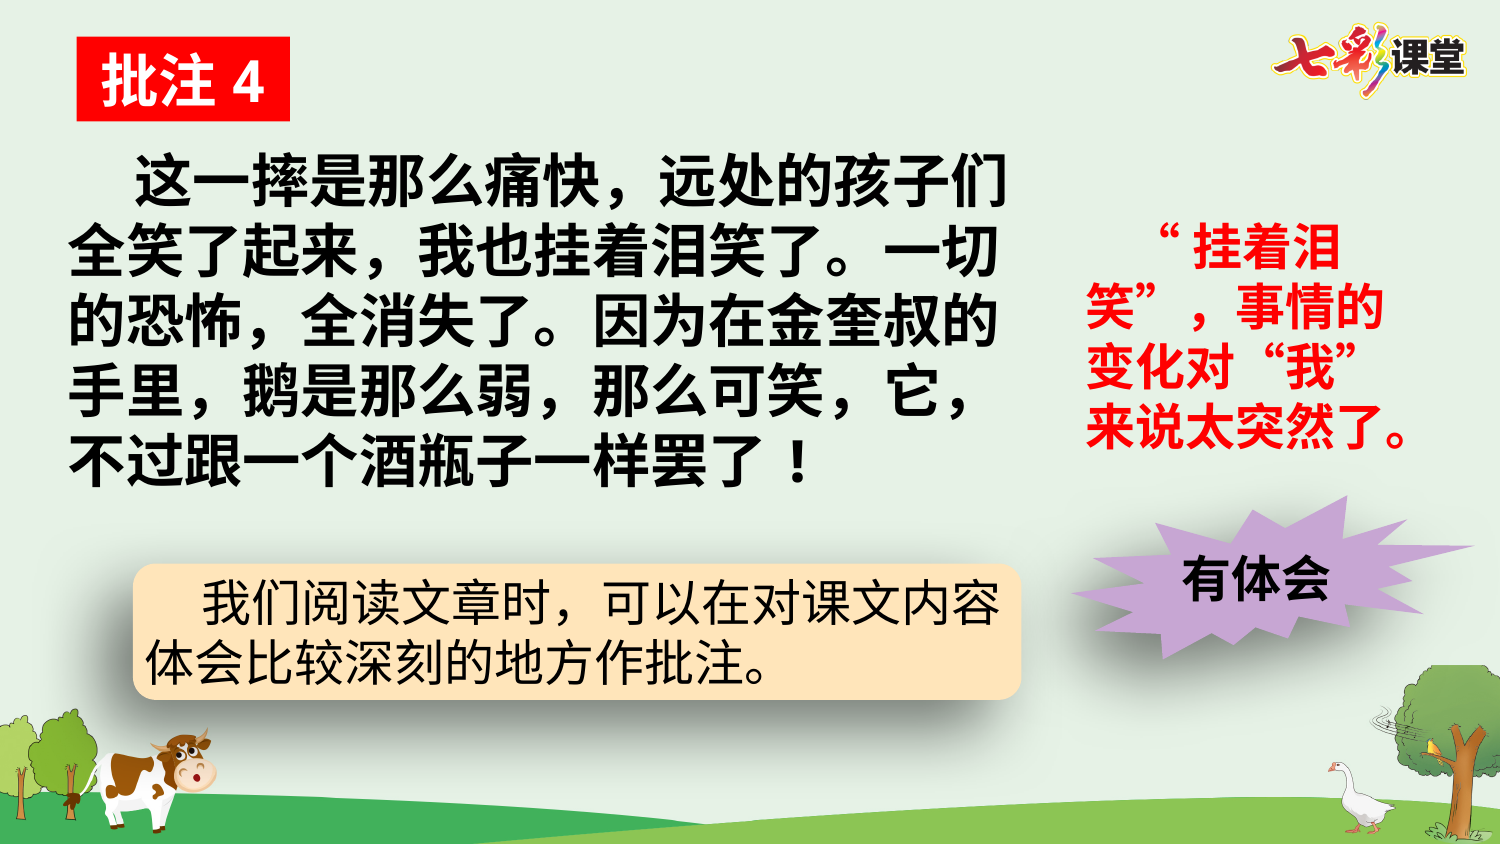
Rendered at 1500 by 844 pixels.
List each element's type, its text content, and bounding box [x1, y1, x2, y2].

text_box 批注4 [76, 36, 290, 122]
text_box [129, 563, 1022, 701]
picture [0, 0, 1500, 844]
text_box “挂着泪笑”，事情的变化对“我”来说太突然了。 [1070, 208, 1413, 463]
text_box 这一摔是那么痛快，远处的孩子们全笑了起来，我也挂着泪笑了。一切的恐怖，全消失了。因为在金奎叔的手里，鹅是那么弱，那么可笑，它，不过跟一个酒瓶子一样罢了! [53, 136, 1053, 502]
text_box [1070, 494, 1475, 660]
